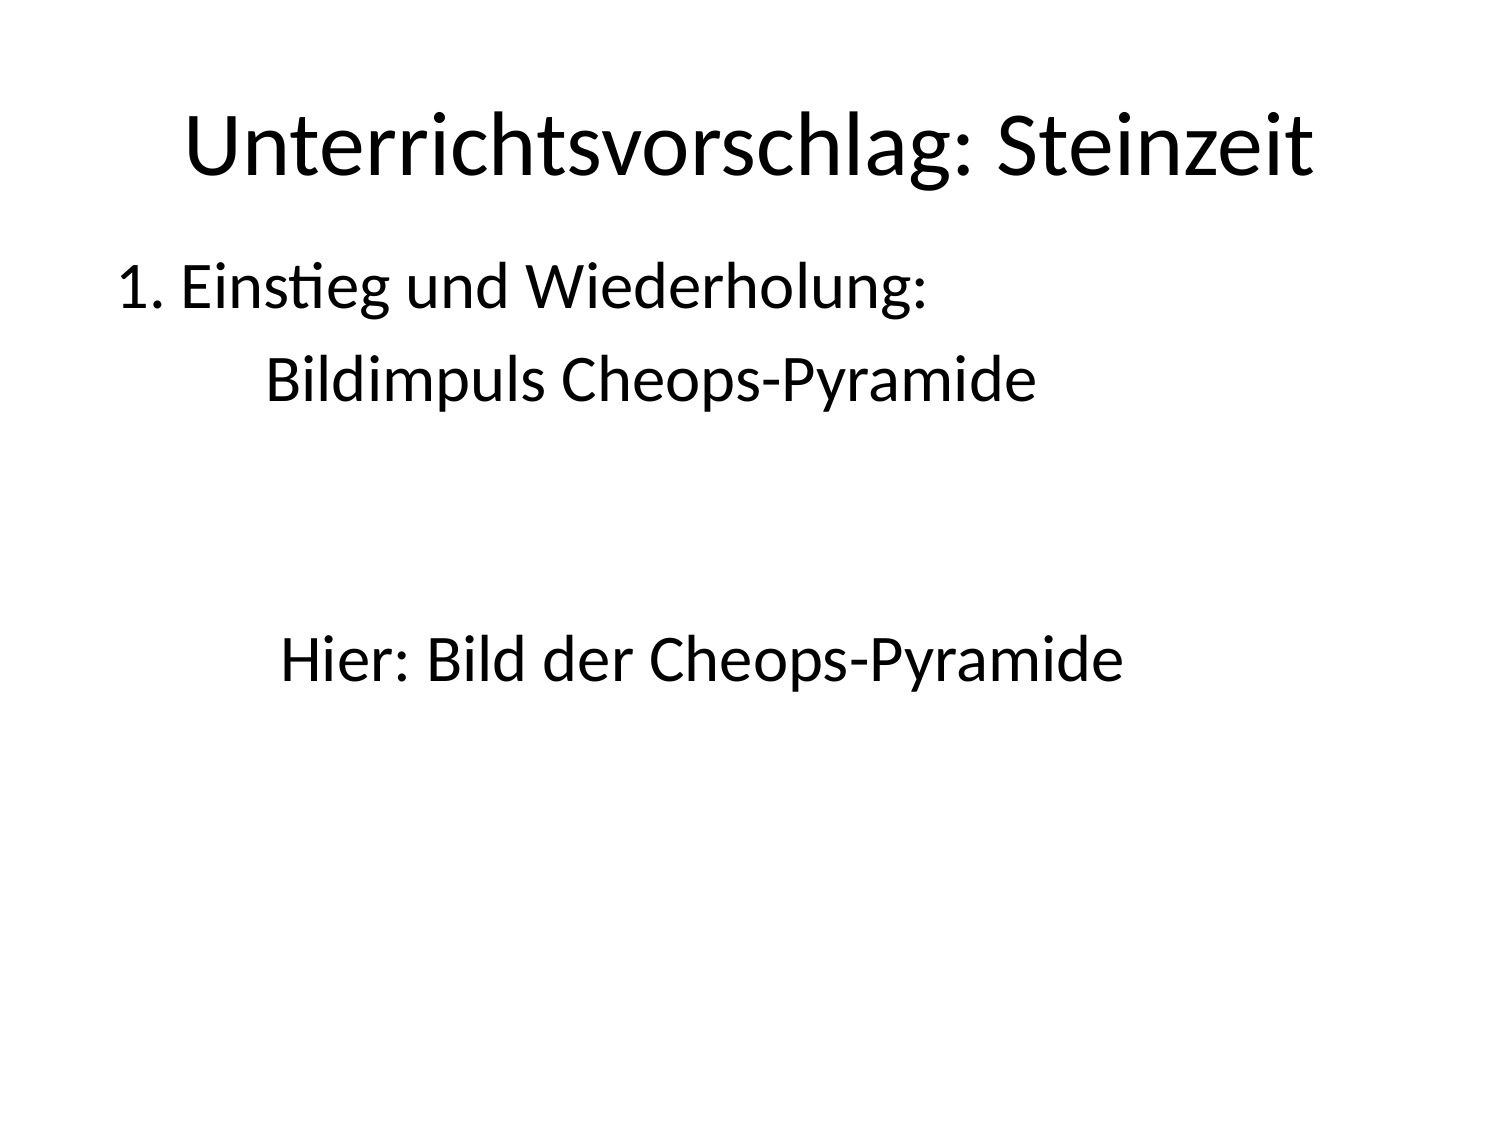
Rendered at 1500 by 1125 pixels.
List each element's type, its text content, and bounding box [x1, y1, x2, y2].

title Unterrichtsvorschlag: Steinzeit [75, 45, 1425, 233]
list 1. Einstieg und Wiederholung: Bildimpuls Cheops-Pyramide Hier: Bild der Cheops-Pyramide [100, 234, 1356, 977]
